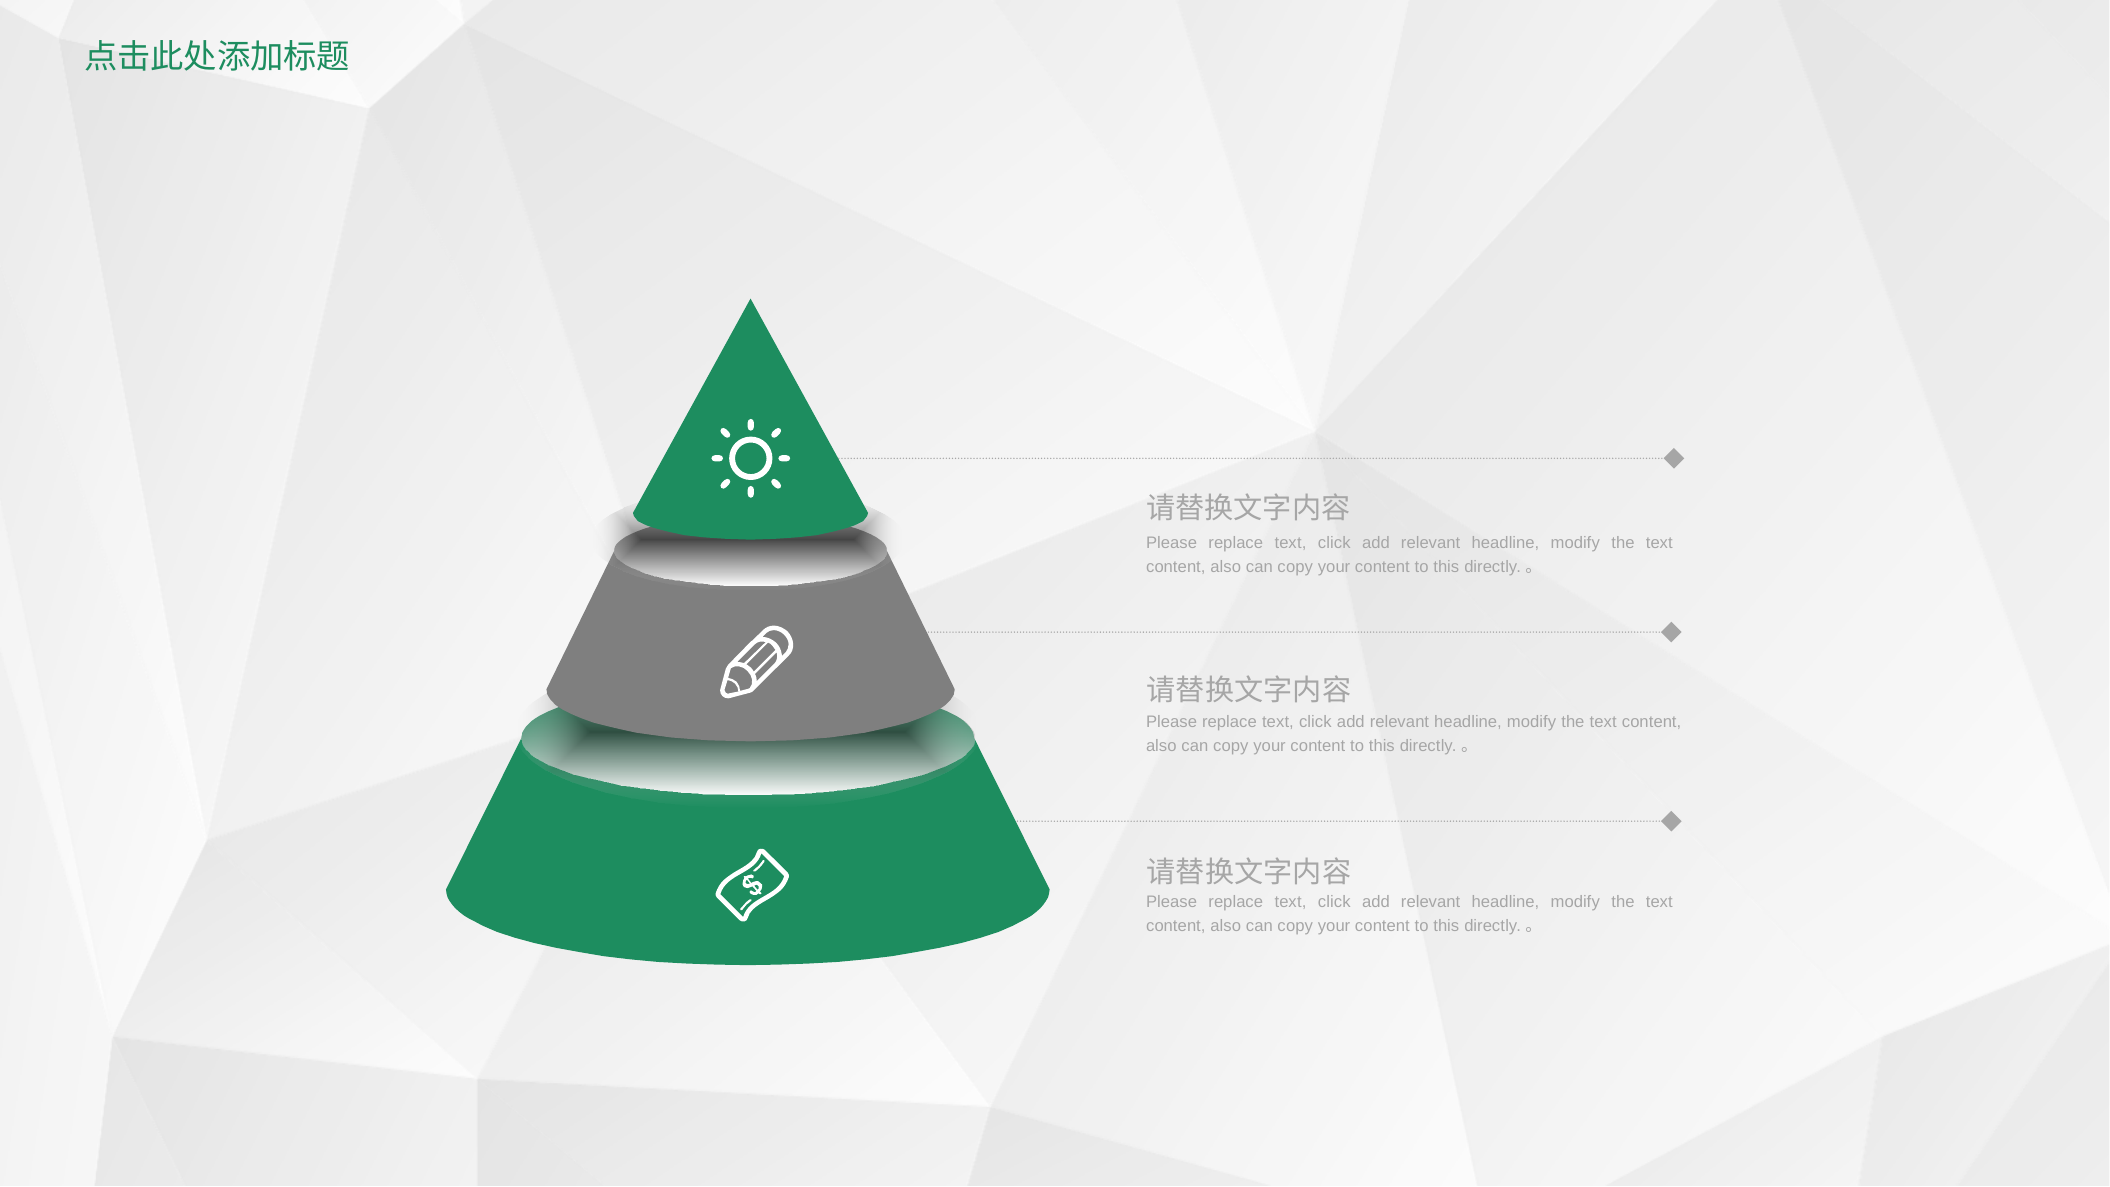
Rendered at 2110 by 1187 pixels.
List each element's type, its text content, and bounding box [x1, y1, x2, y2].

text_box Please replace text, click add relevant headline, modify the text content, also can copy your content to this directly.。 [1146, 886, 1674, 935]
text_box [729, 436, 773, 480]
text_box [647, 298, 838, 487]
text_box 请替换文字内容 [1146, 846, 1352, 889]
text_box [747, 418, 754, 431]
text_box [711, 455, 724, 462]
text_box 点击此处添加标题 [69, 27, 380, 86]
text_box [720, 427, 731, 438]
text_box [747, 458, 1674, 822]
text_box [445, 656, 1050, 966]
picture [0, 0, 2110, 1186]
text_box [715, 848, 790, 922]
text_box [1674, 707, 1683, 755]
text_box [546, 487, 955, 742]
text_box [771, 427, 782, 438]
text_box [720, 478, 731, 487]
